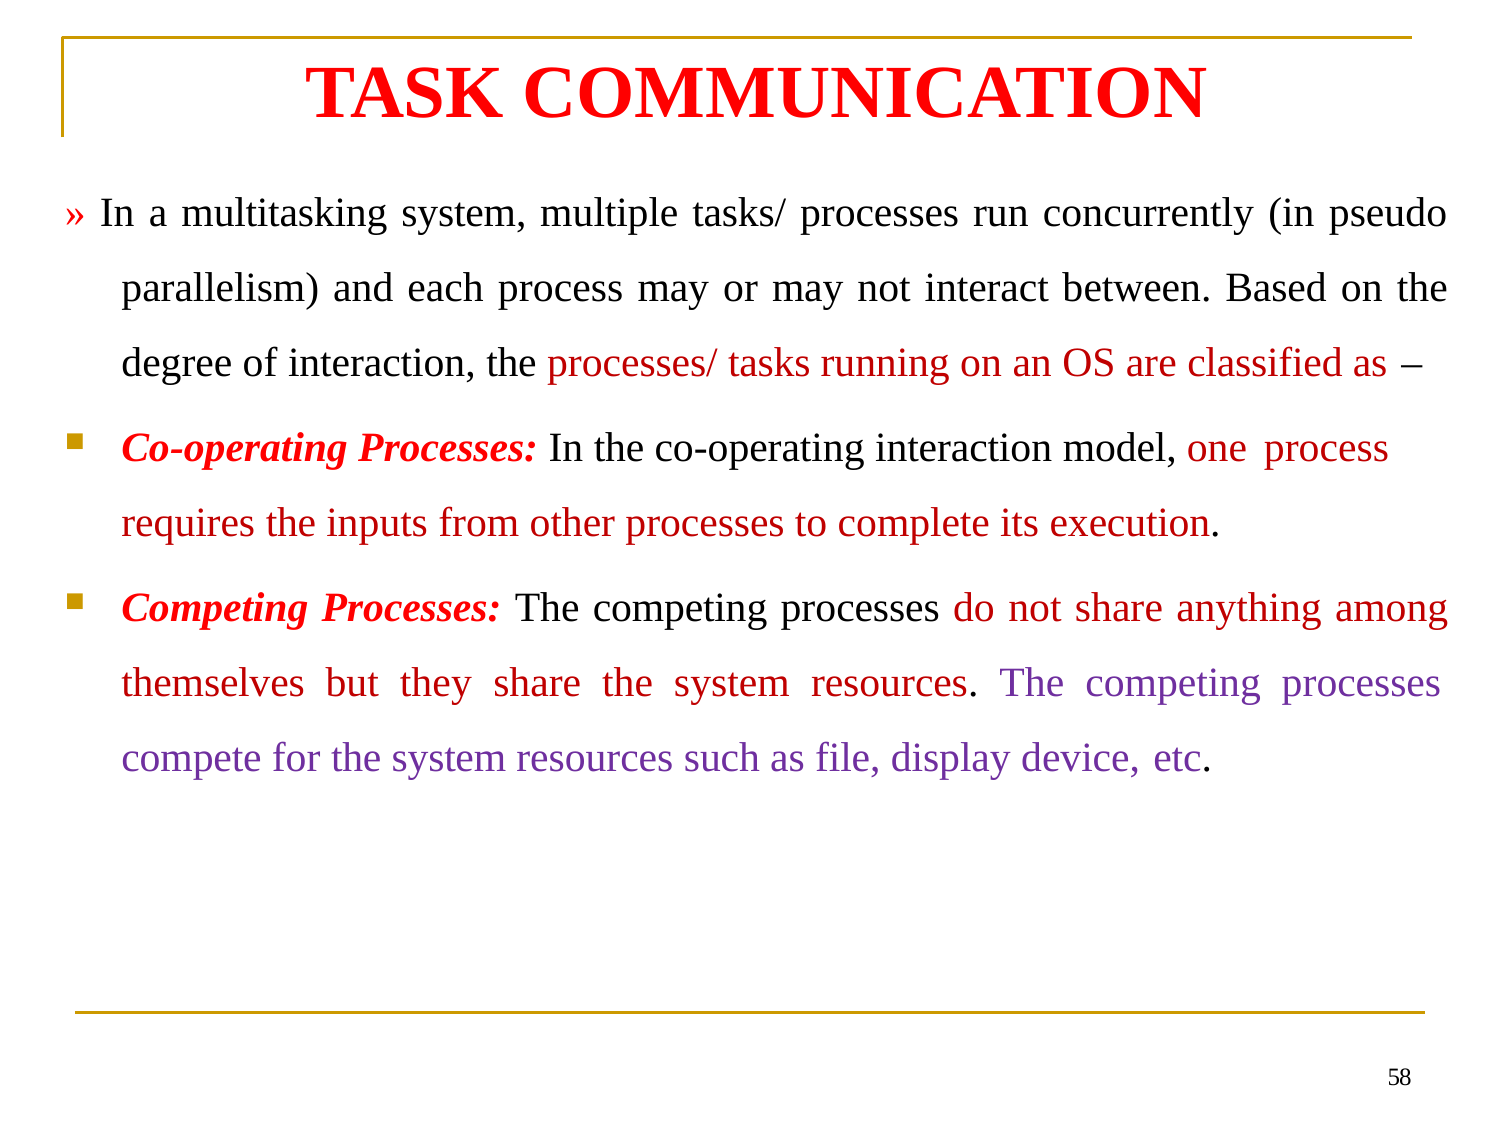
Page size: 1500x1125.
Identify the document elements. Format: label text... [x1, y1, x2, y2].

title TASK COMMUNICATION [303, 40, 1222, 157]
text_box » In a multitasking system, multiple tasks/ processes run concurrently (in pseudo parallelism) and each process may or may not interact between. Based on the degree of interaction, the processes/ tasks running on an OS are classified as – Co-operating Processes: In the co-operating interaction model, one process requires the inputs from other processes to complete its execution. Competing Processes: The competing processes do not share anything among themselves but they share the system resources. The competing processes compete for the system resources such as file, display device, etc. [62, 157, 1463, 780]
slide_number 58 [1381, 1061, 1417, 1125]
